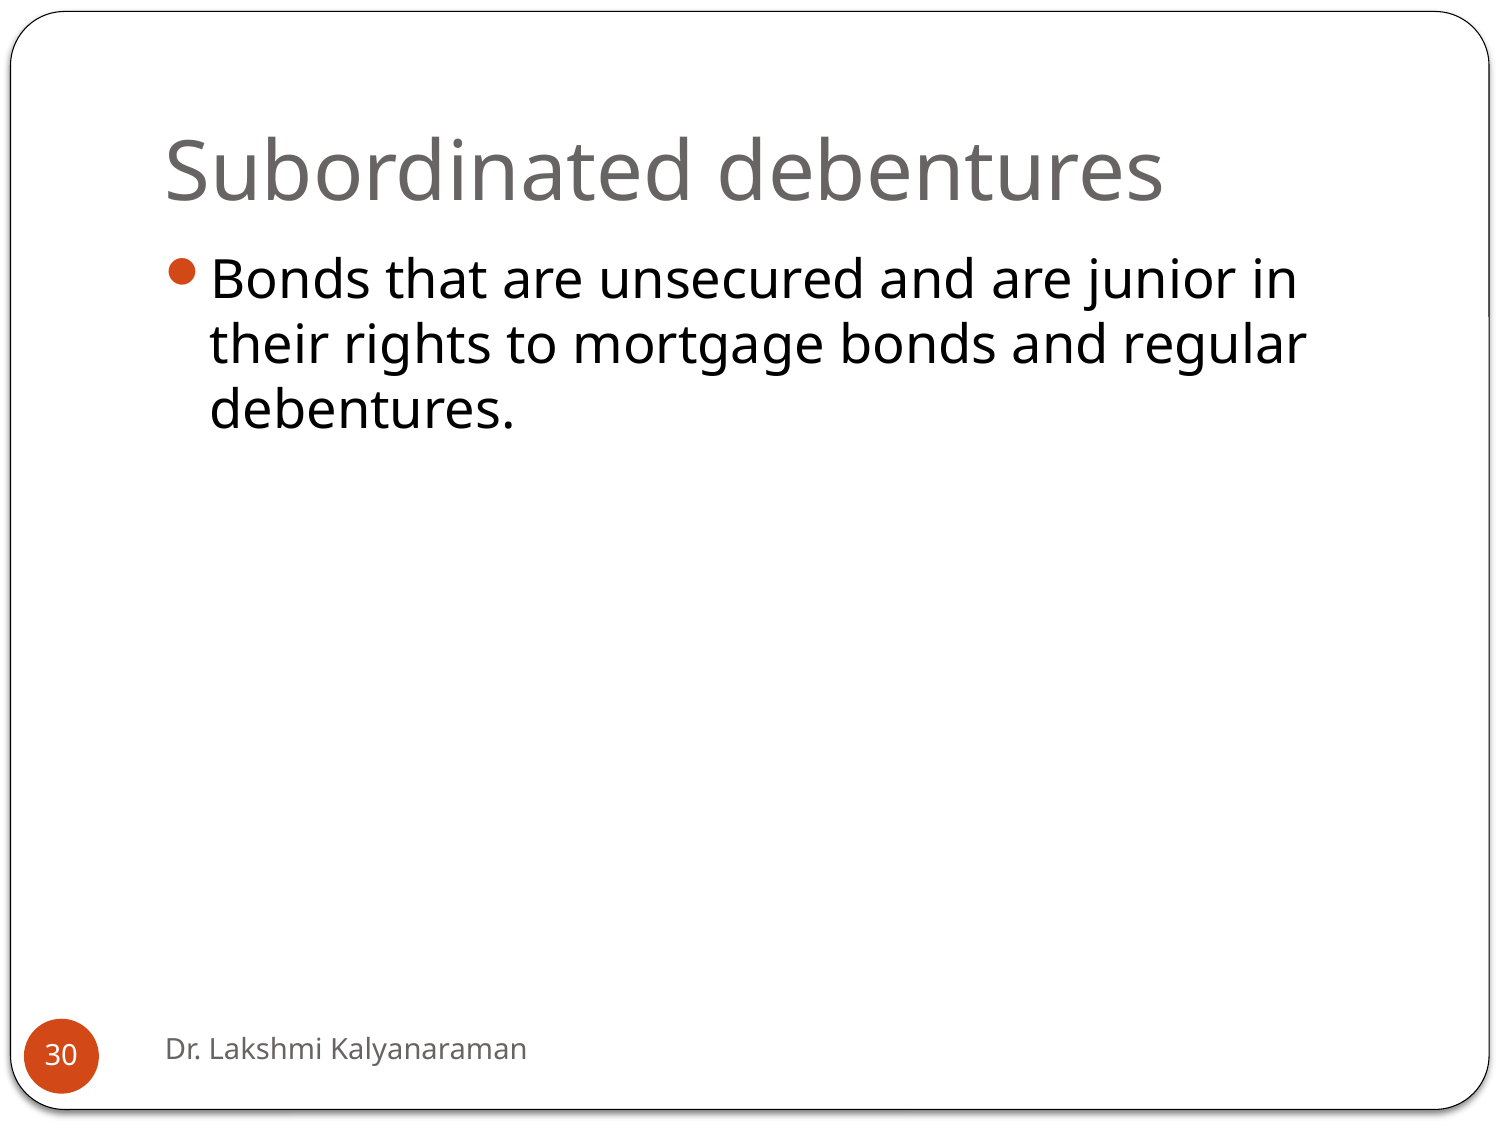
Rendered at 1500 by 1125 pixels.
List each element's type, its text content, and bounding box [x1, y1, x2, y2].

slide_number 30 [23, 1018, 99, 1094]
title Subordinated debentures [150, 45, 1425, 233]
list Bonds that are unsecured and are junior in their rights to mortgage bonds and regular debentures. [150, 237, 1425, 988]
footer Dr. Lakshmi Kalyanaraman [150, 1012, 800, 1088]
